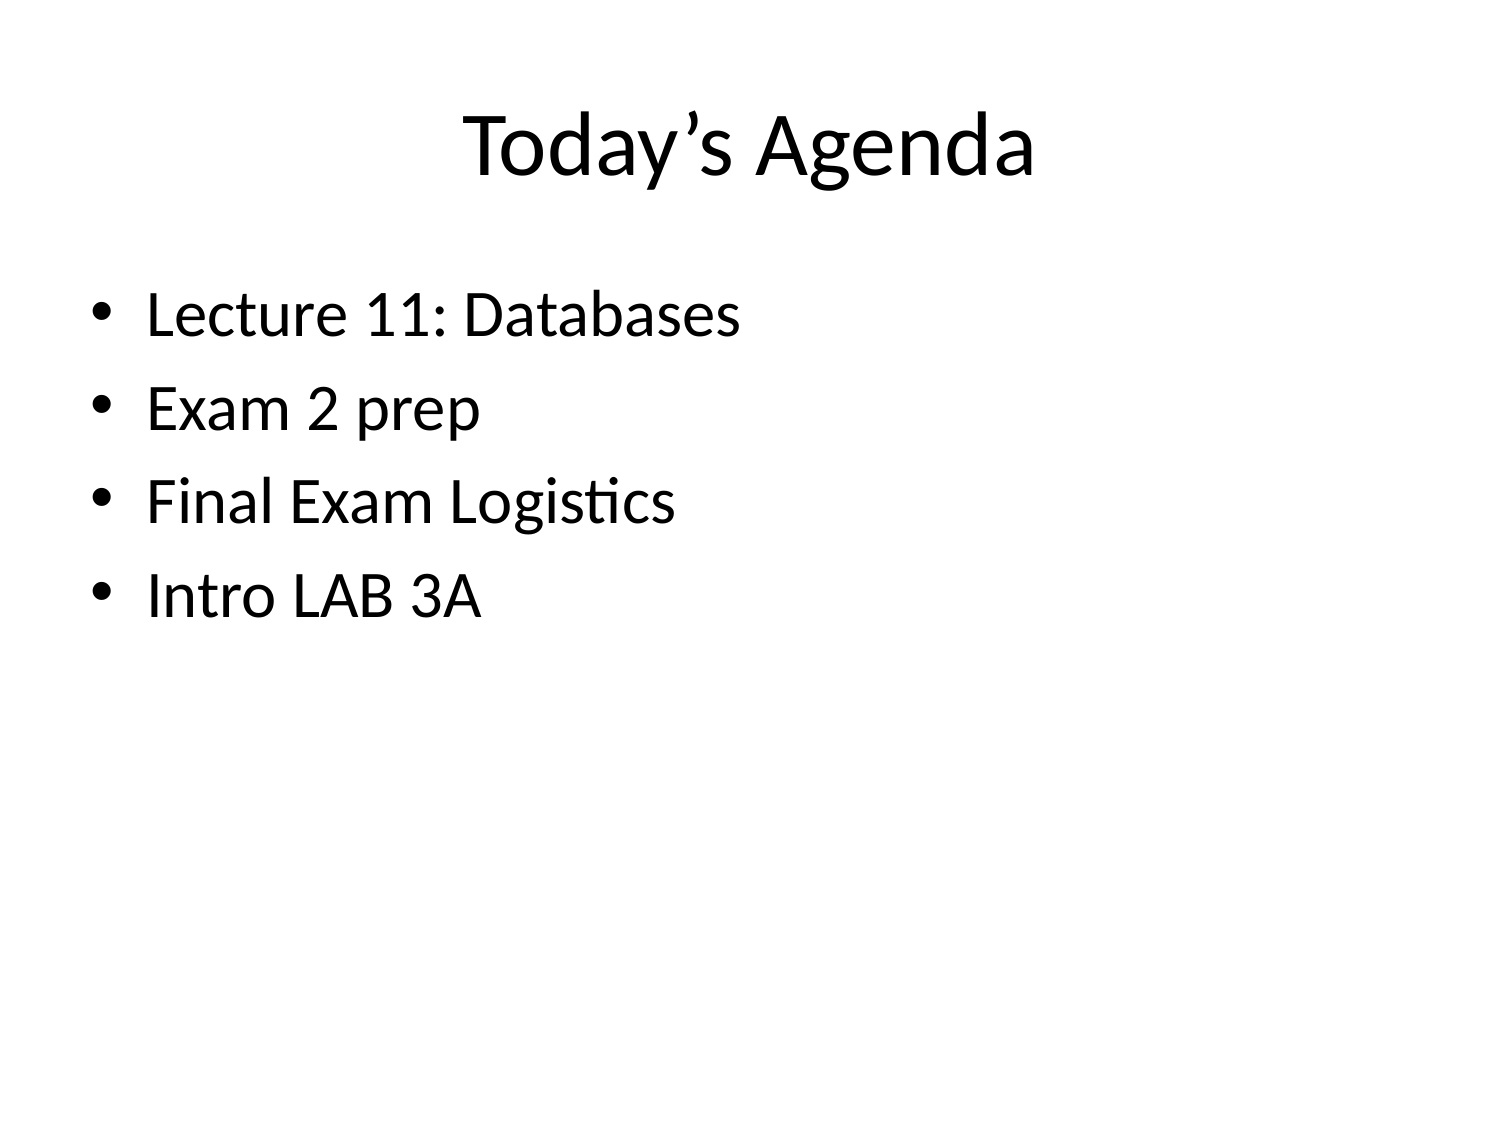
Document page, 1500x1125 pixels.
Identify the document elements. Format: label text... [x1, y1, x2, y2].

title Today’s Agenda [75, 45, 1425, 233]
list Lecture 11: Databases Exam 2 prep Final Exam Logistics Intro LAB 3A [75, 262, 1425, 1005]
